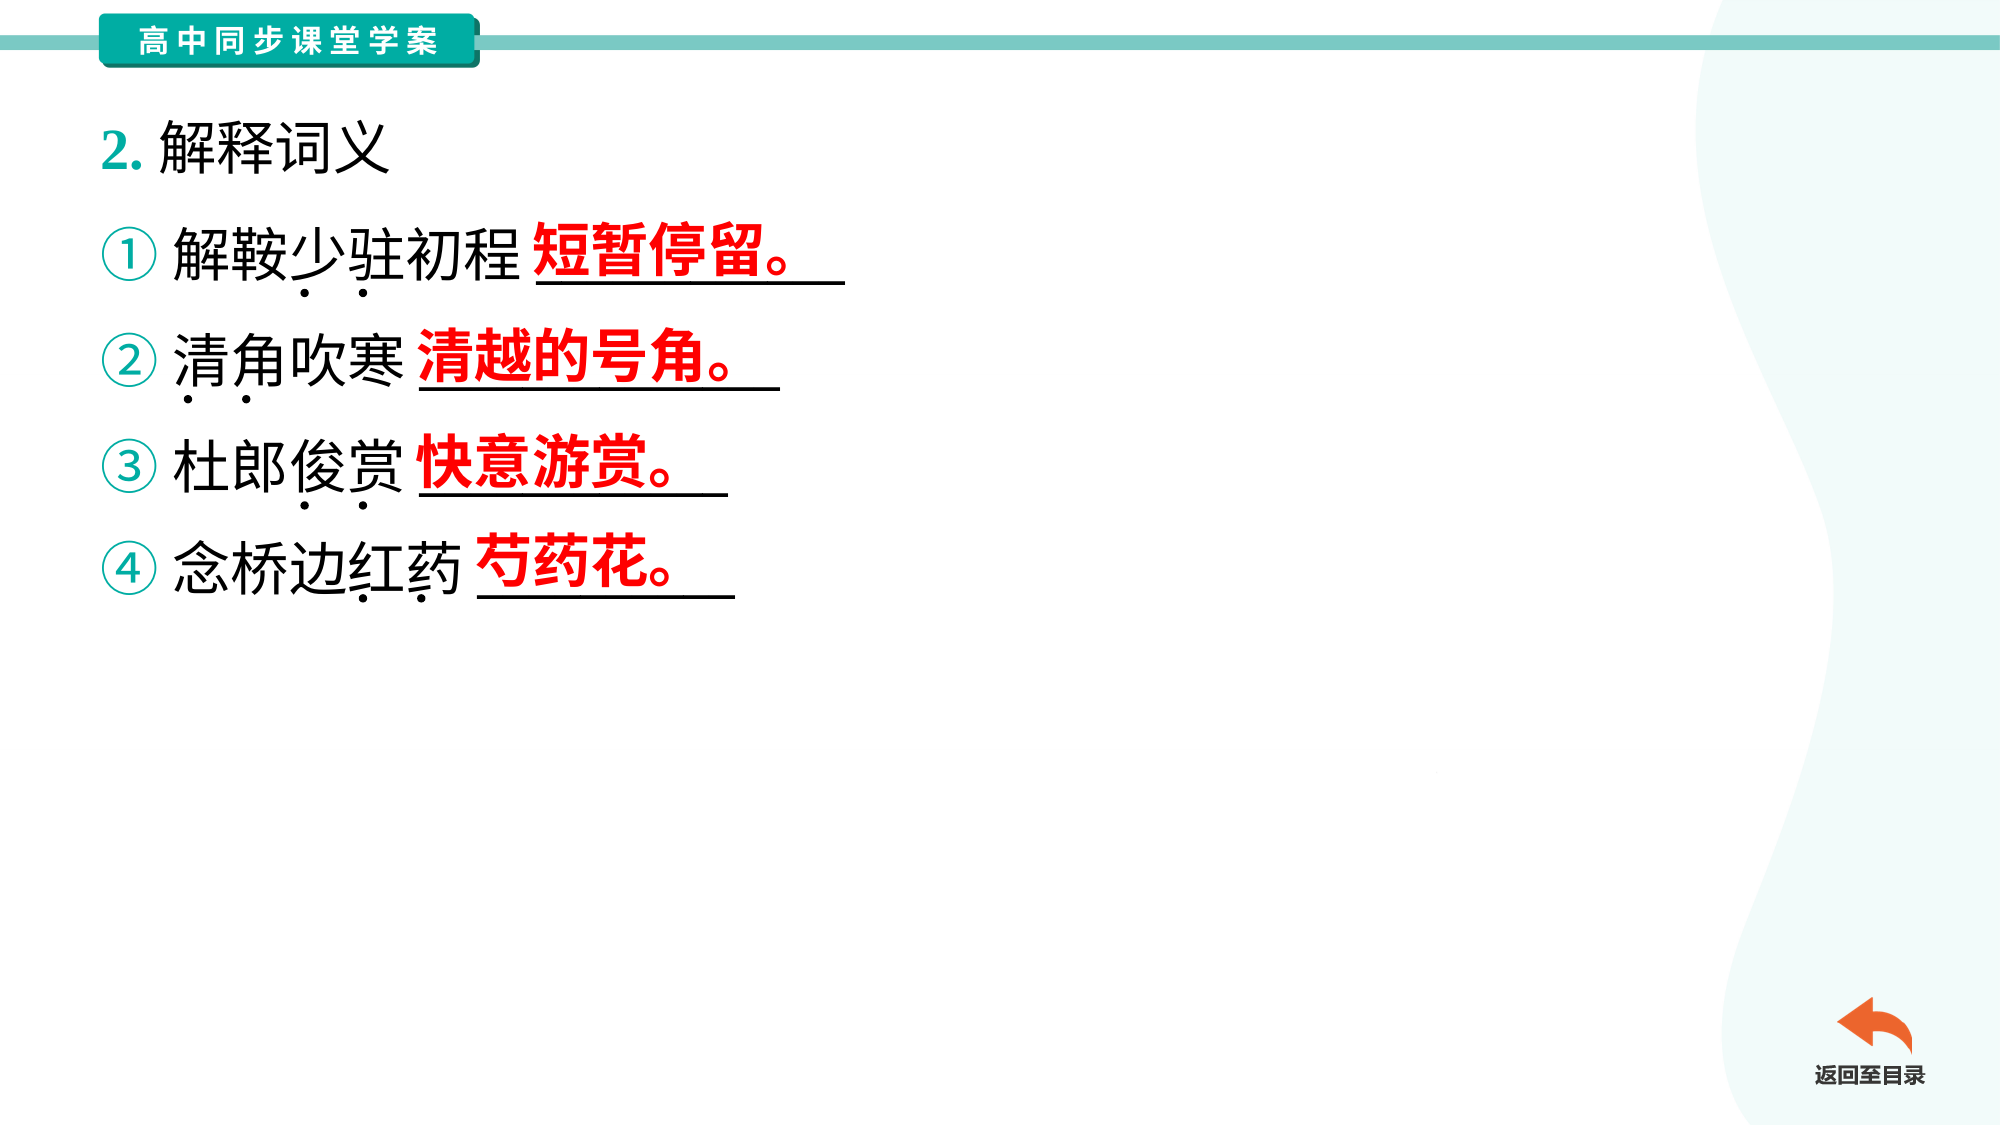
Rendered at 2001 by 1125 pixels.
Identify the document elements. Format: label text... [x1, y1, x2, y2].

text_box 2.解释词义 [100, 76, 1899, 170]
text_box [358, 501, 368, 510]
text_box [417, 594, 426, 603]
text_box ①解鞍少驻初程____________ ②清角吹寒______________ ③杜郎俊赏____________ ④念桥边红药__________ [100, 181, 1899, 592]
text_box [358, 288, 368, 298]
text_box 清越的号角。 [393, 282, 788, 377]
picture [0, 0, 2000, 1125]
text_box [358, 594, 368, 603]
text_box 短暂停留。 [510, 176, 846, 271]
text_box [242, 395, 251, 404]
text_box 快意游赏。 [393, 389, 730, 483]
text_box [300, 501, 309, 510]
text_box 芍药花。 [452, 491, 729, 583]
text_box [300, 288, 309, 298]
text_box [183, 395, 193, 404]
